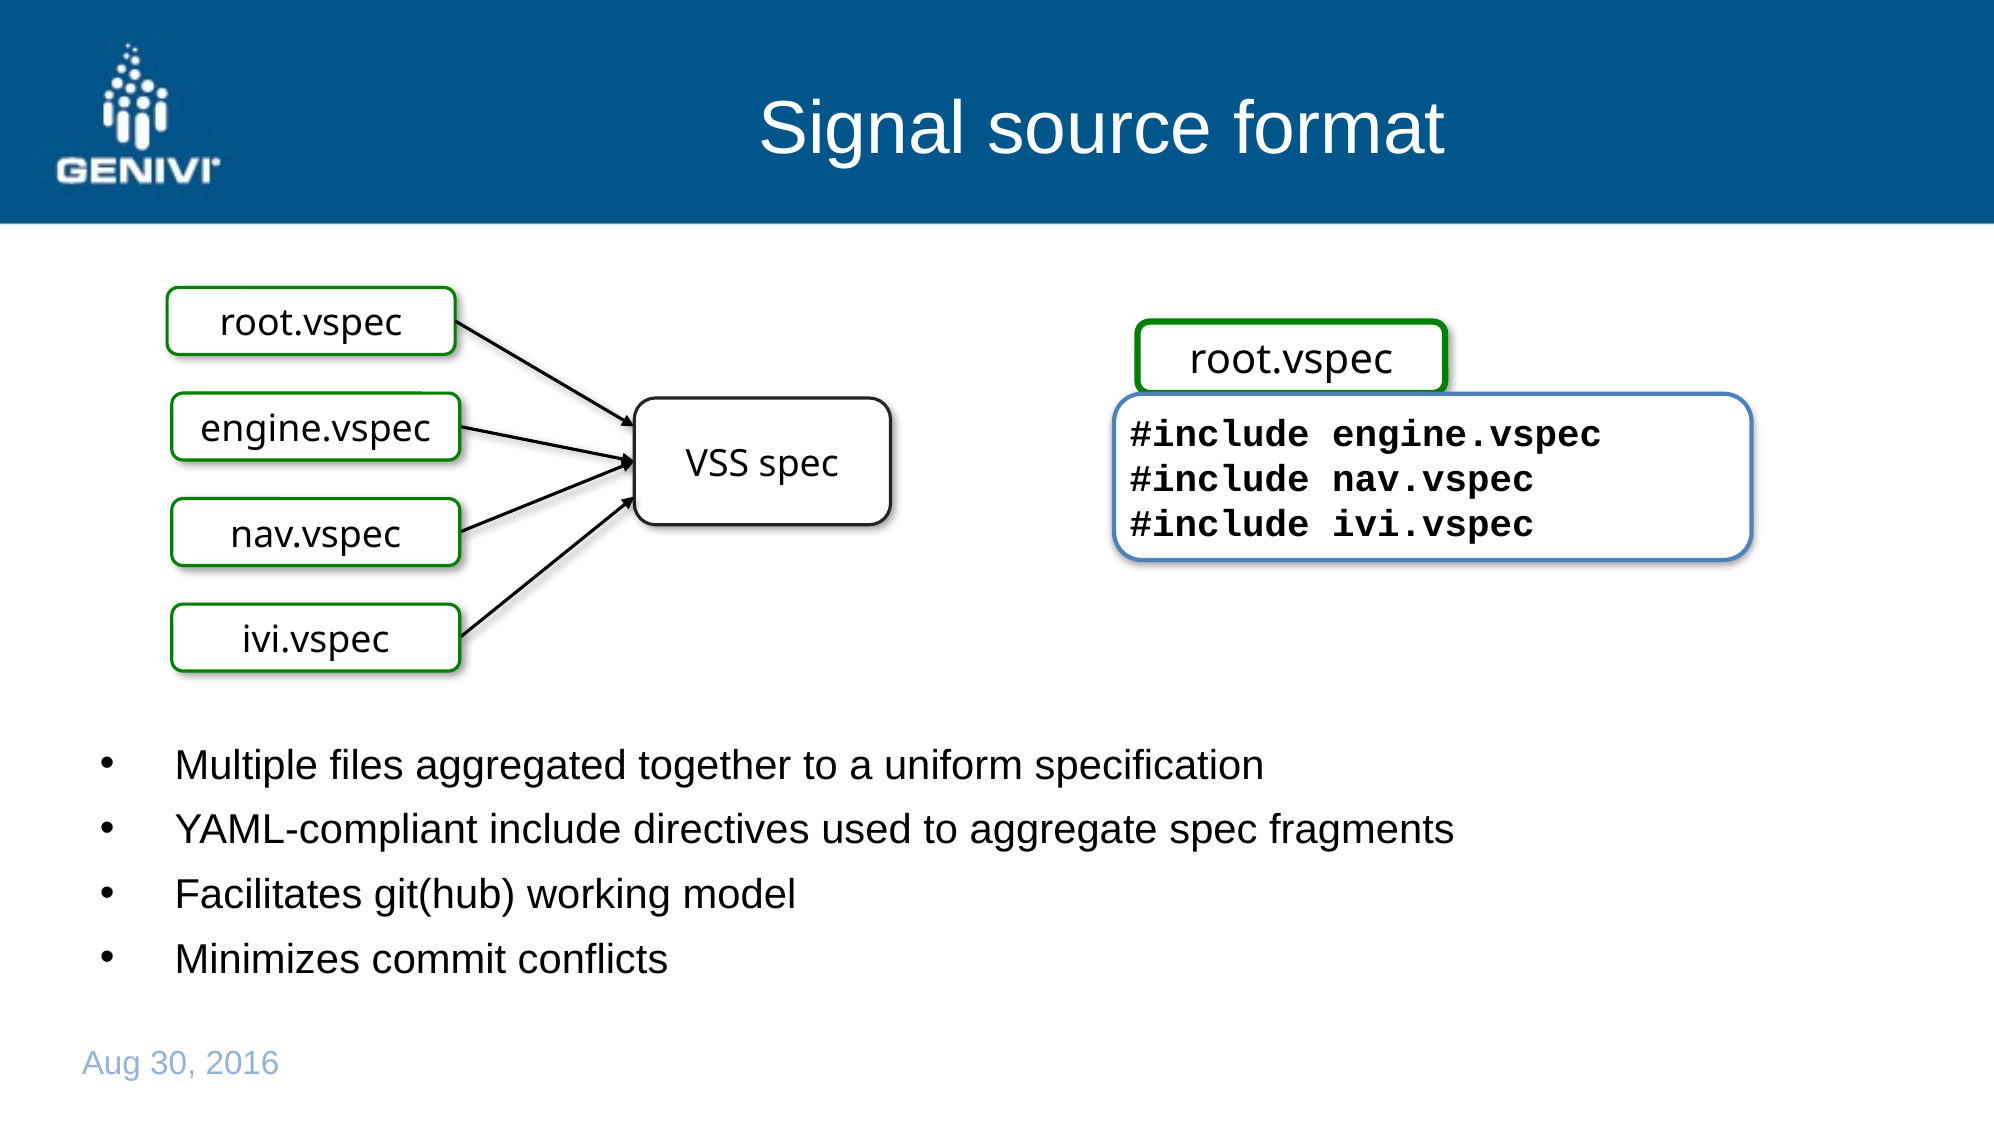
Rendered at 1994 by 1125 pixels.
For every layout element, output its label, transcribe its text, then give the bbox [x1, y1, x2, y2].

text_box nav.vspec [169, 496, 453, 568]
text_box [459, 496, 635, 638]
text_box root.vspec [1135, 319, 1448, 392]
title Signal source format [331, 0, 1873, 248]
text_box #include engine.vspec #include nav.vspec #include ivi.vspec [1114, 393, 1752, 561]
text_box engine.vspec [169, 390, 454, 463]
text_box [454, 320, 635, 427]
text_box root.vspec [164, 285, 458, 357]
text_box Multiple files aggregated together to a uniform specification YAML-compliant include directives used to aggregate spec fragments Facilitates git(hub) working model Minimizes commit conflicts [99, 737, 1896, 1013]
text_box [459, 470, 635, 495]
text_box ivi.vspec [169, 601, 462, 674]
text_box VSS spec [640, 395, 893, 527]
picture [0, 0, 1994, 1125]
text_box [459, 434, 635, 462]
